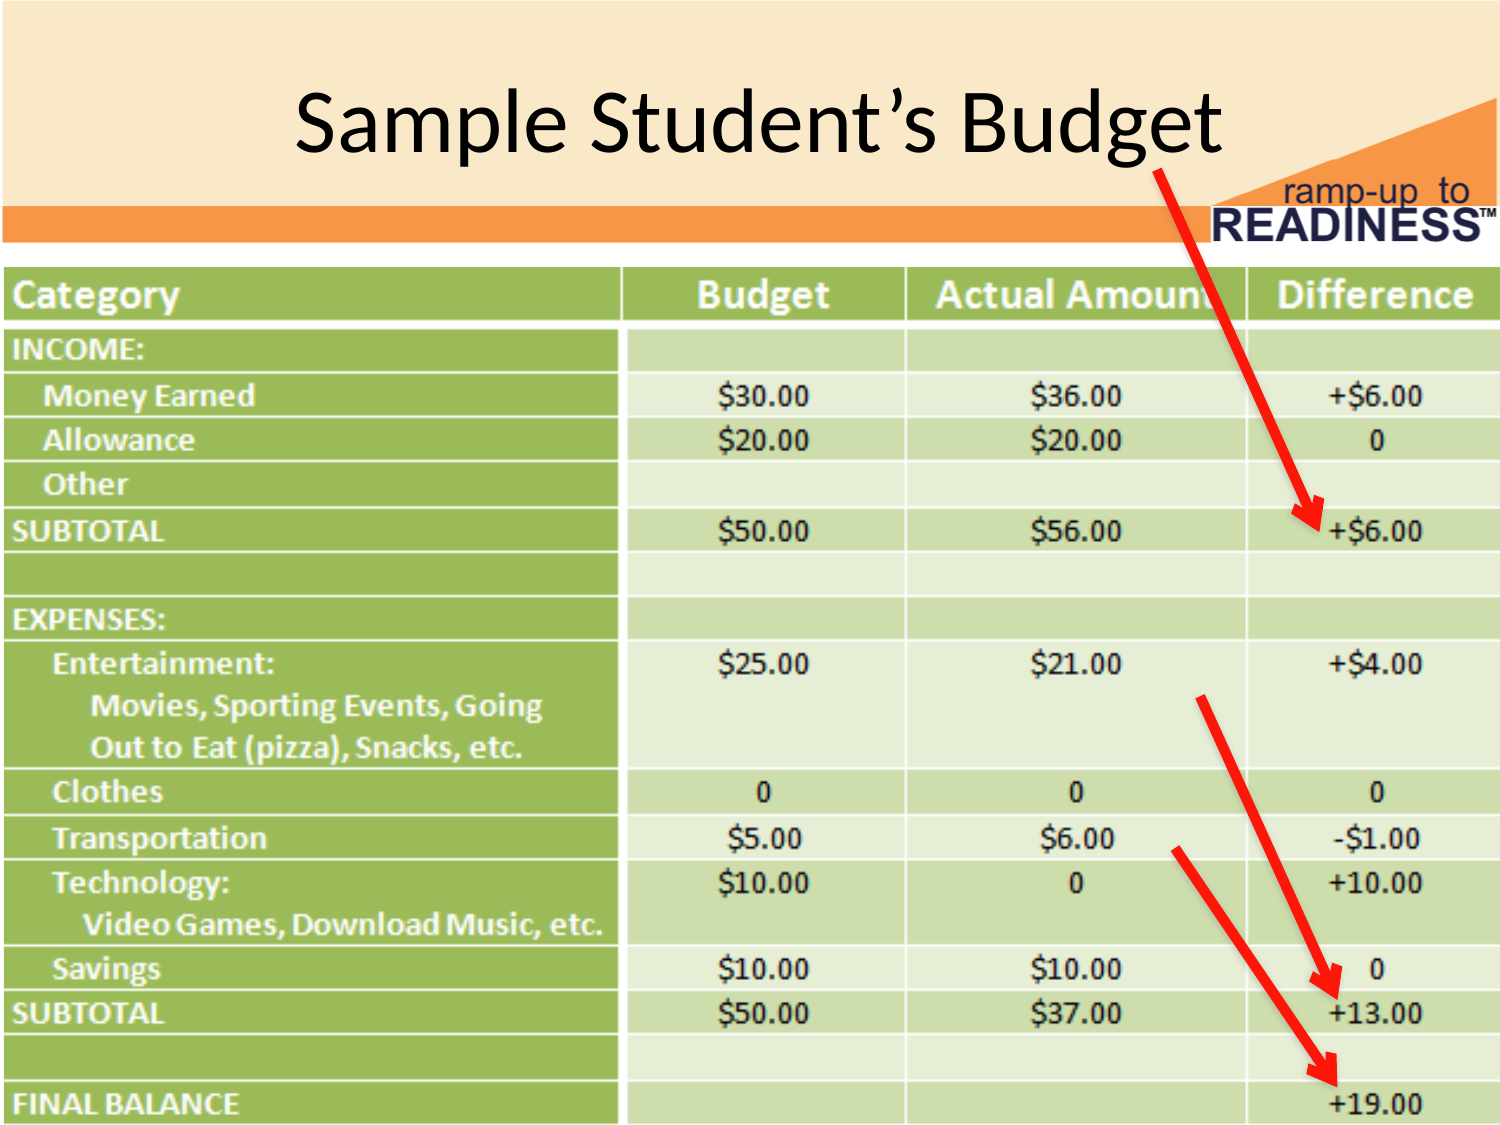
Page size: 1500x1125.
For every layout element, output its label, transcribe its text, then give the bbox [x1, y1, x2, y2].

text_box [1199, 695, 1338, 847]
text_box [1174, 847, 1338, 1088]
picture [0, 0, 1500, 1125]
title Sample Student’s Budget [75, 0, 1425, 233]
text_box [1156, 169, 1320, 533]
